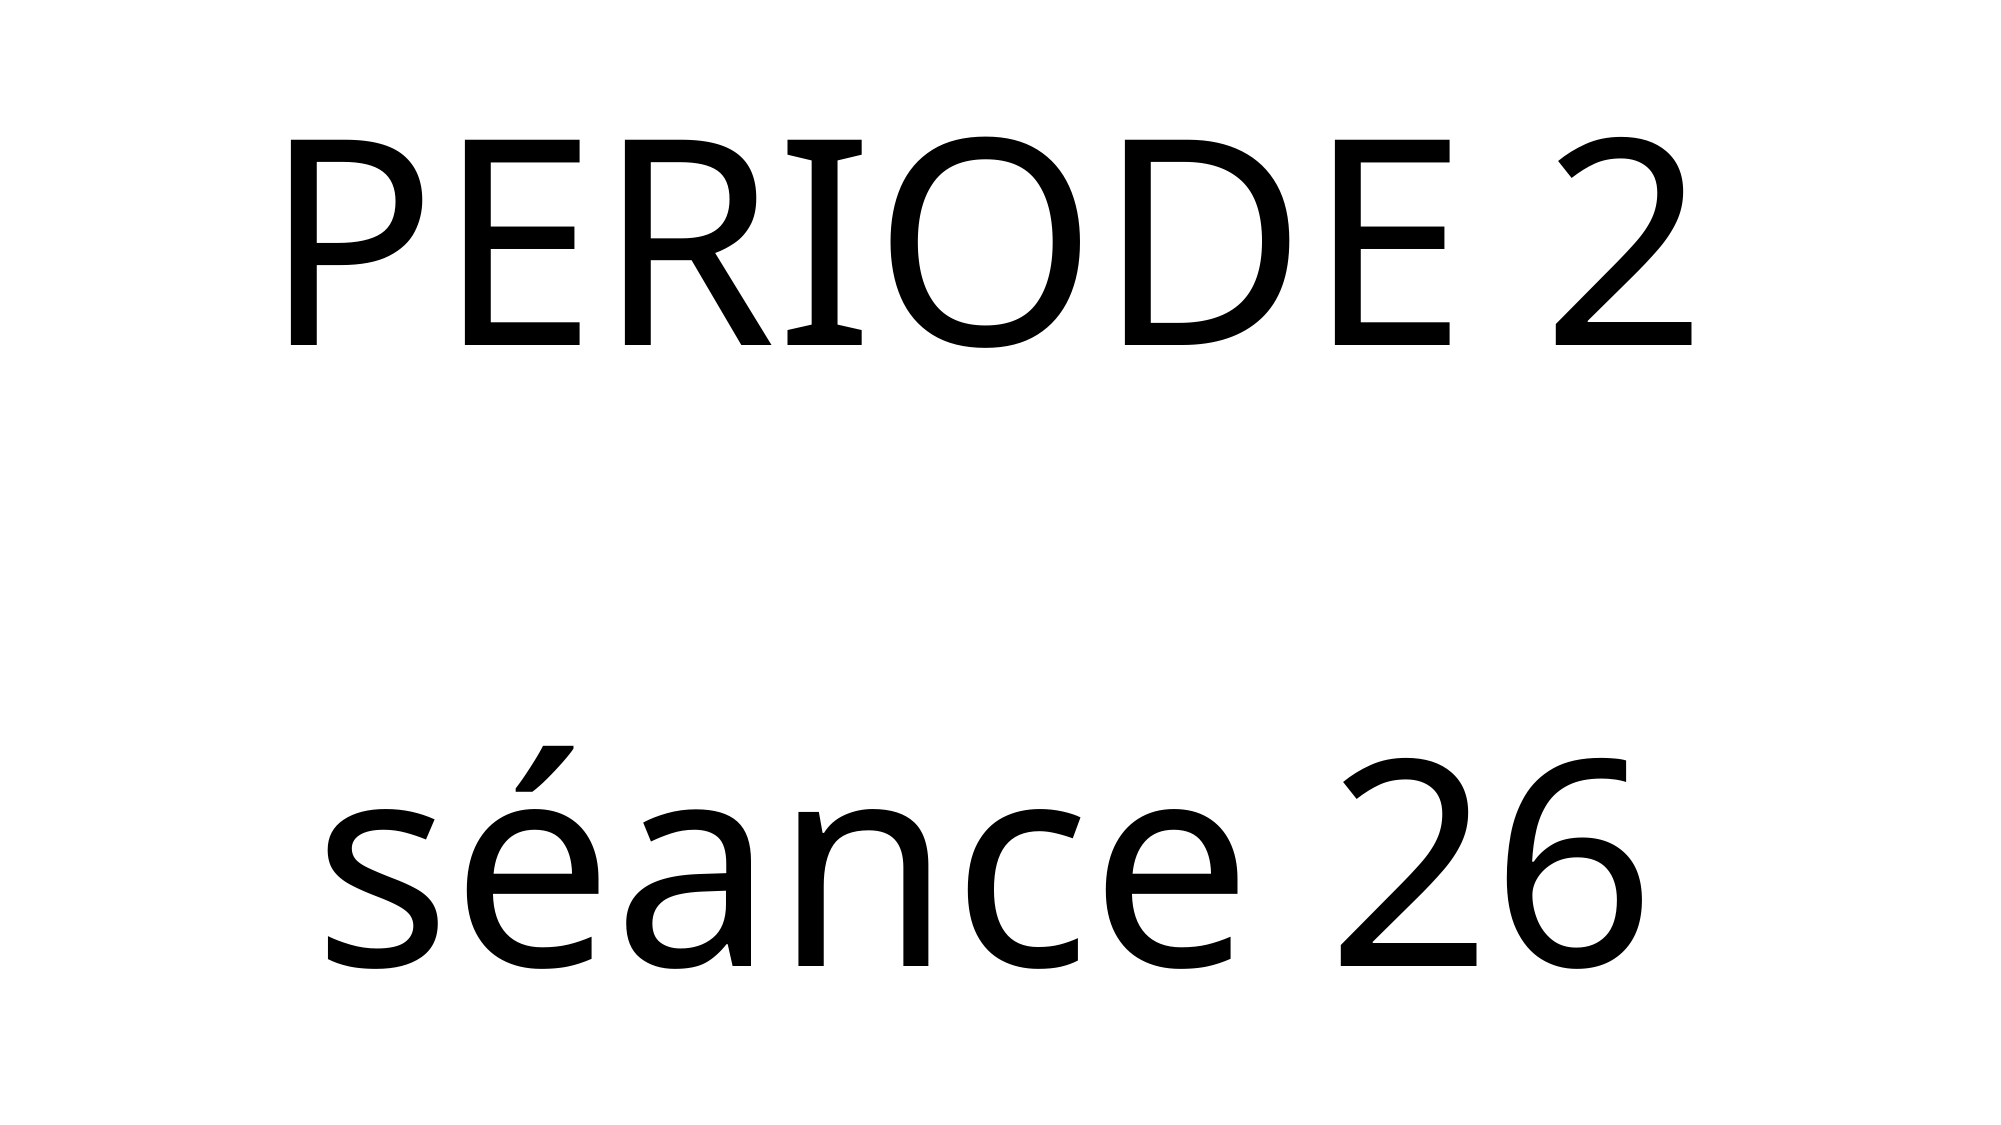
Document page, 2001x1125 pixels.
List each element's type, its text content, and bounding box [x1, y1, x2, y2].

title PERIODE 2 séance 26 [0, 0, 2000, 1125]
